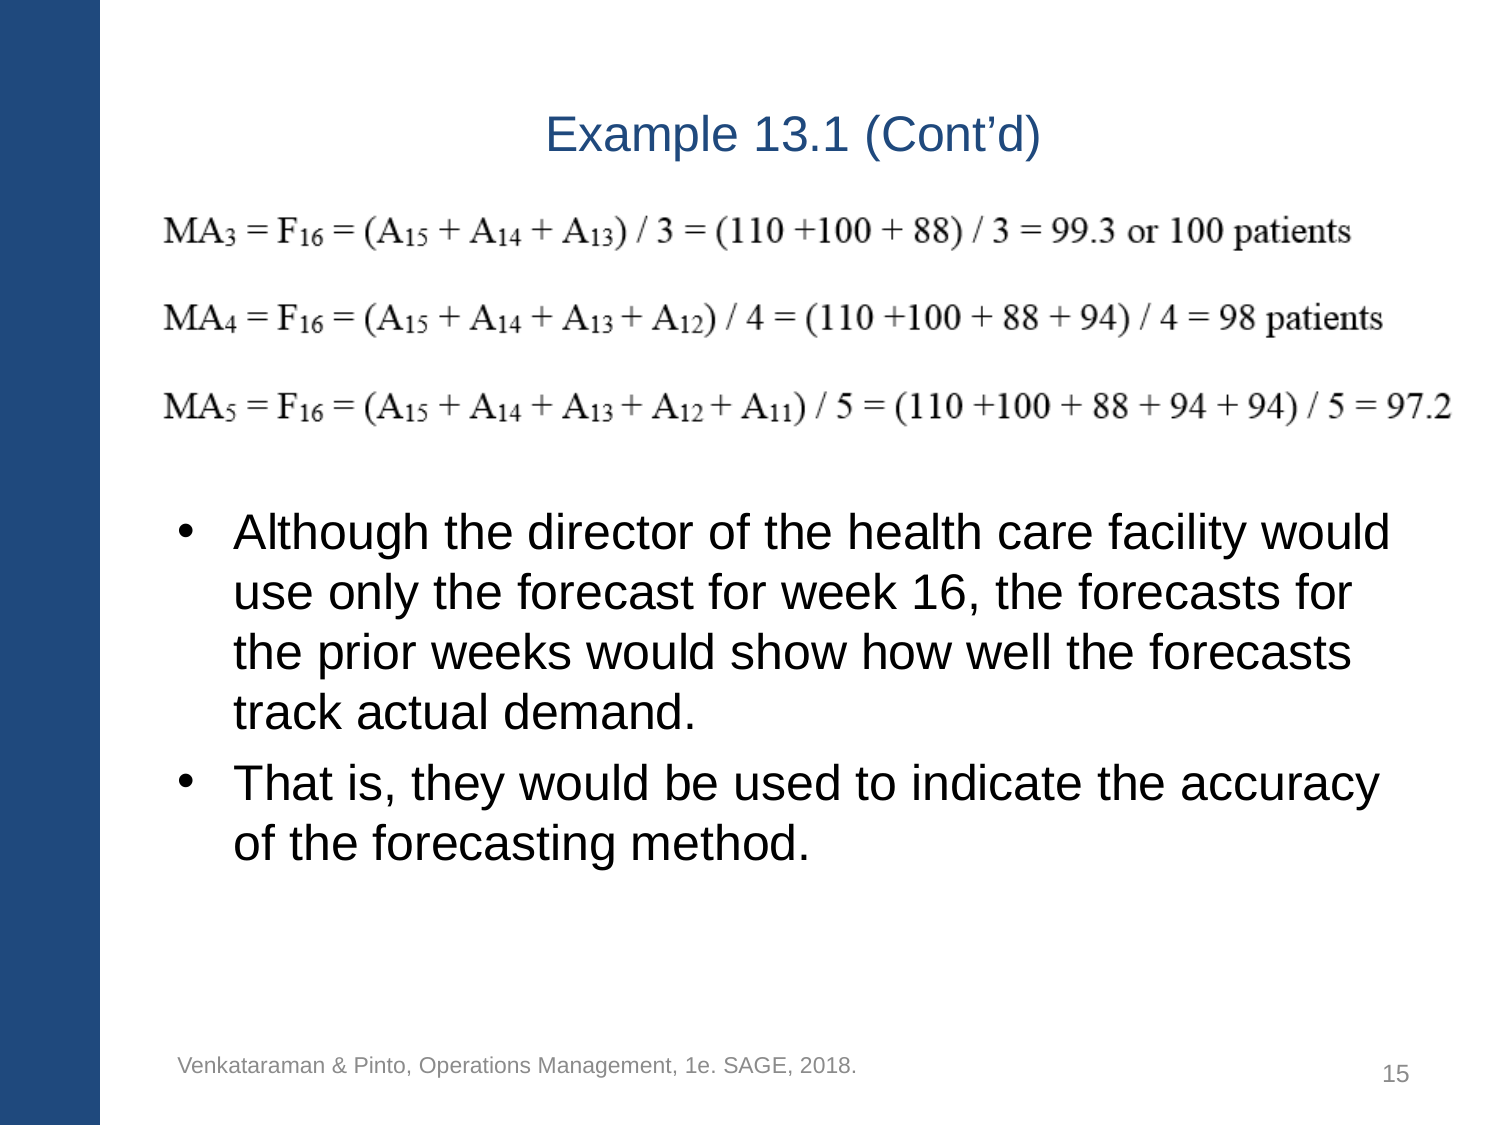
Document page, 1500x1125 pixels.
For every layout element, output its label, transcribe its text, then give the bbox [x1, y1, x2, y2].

picture [149, 194, 1462, 463]
slide_number 15 [1350, 1042, 1425, 1103]
footer Venkataraman & Pinto, Operations Management, 1e. SAGE, 2018. [162, 1042, 1313, 1103]
title Example 13.1 (Cont’d) [162, 37, 1425, 193]
list Although the director of the health care facility would use only the forecast for week 16, the forecasts for the prior weeks would show how well the forecasts track actual demand. That is, they would be used to indicate the accuracy of the forecasting method. [162, 471, 1425, 1025]
